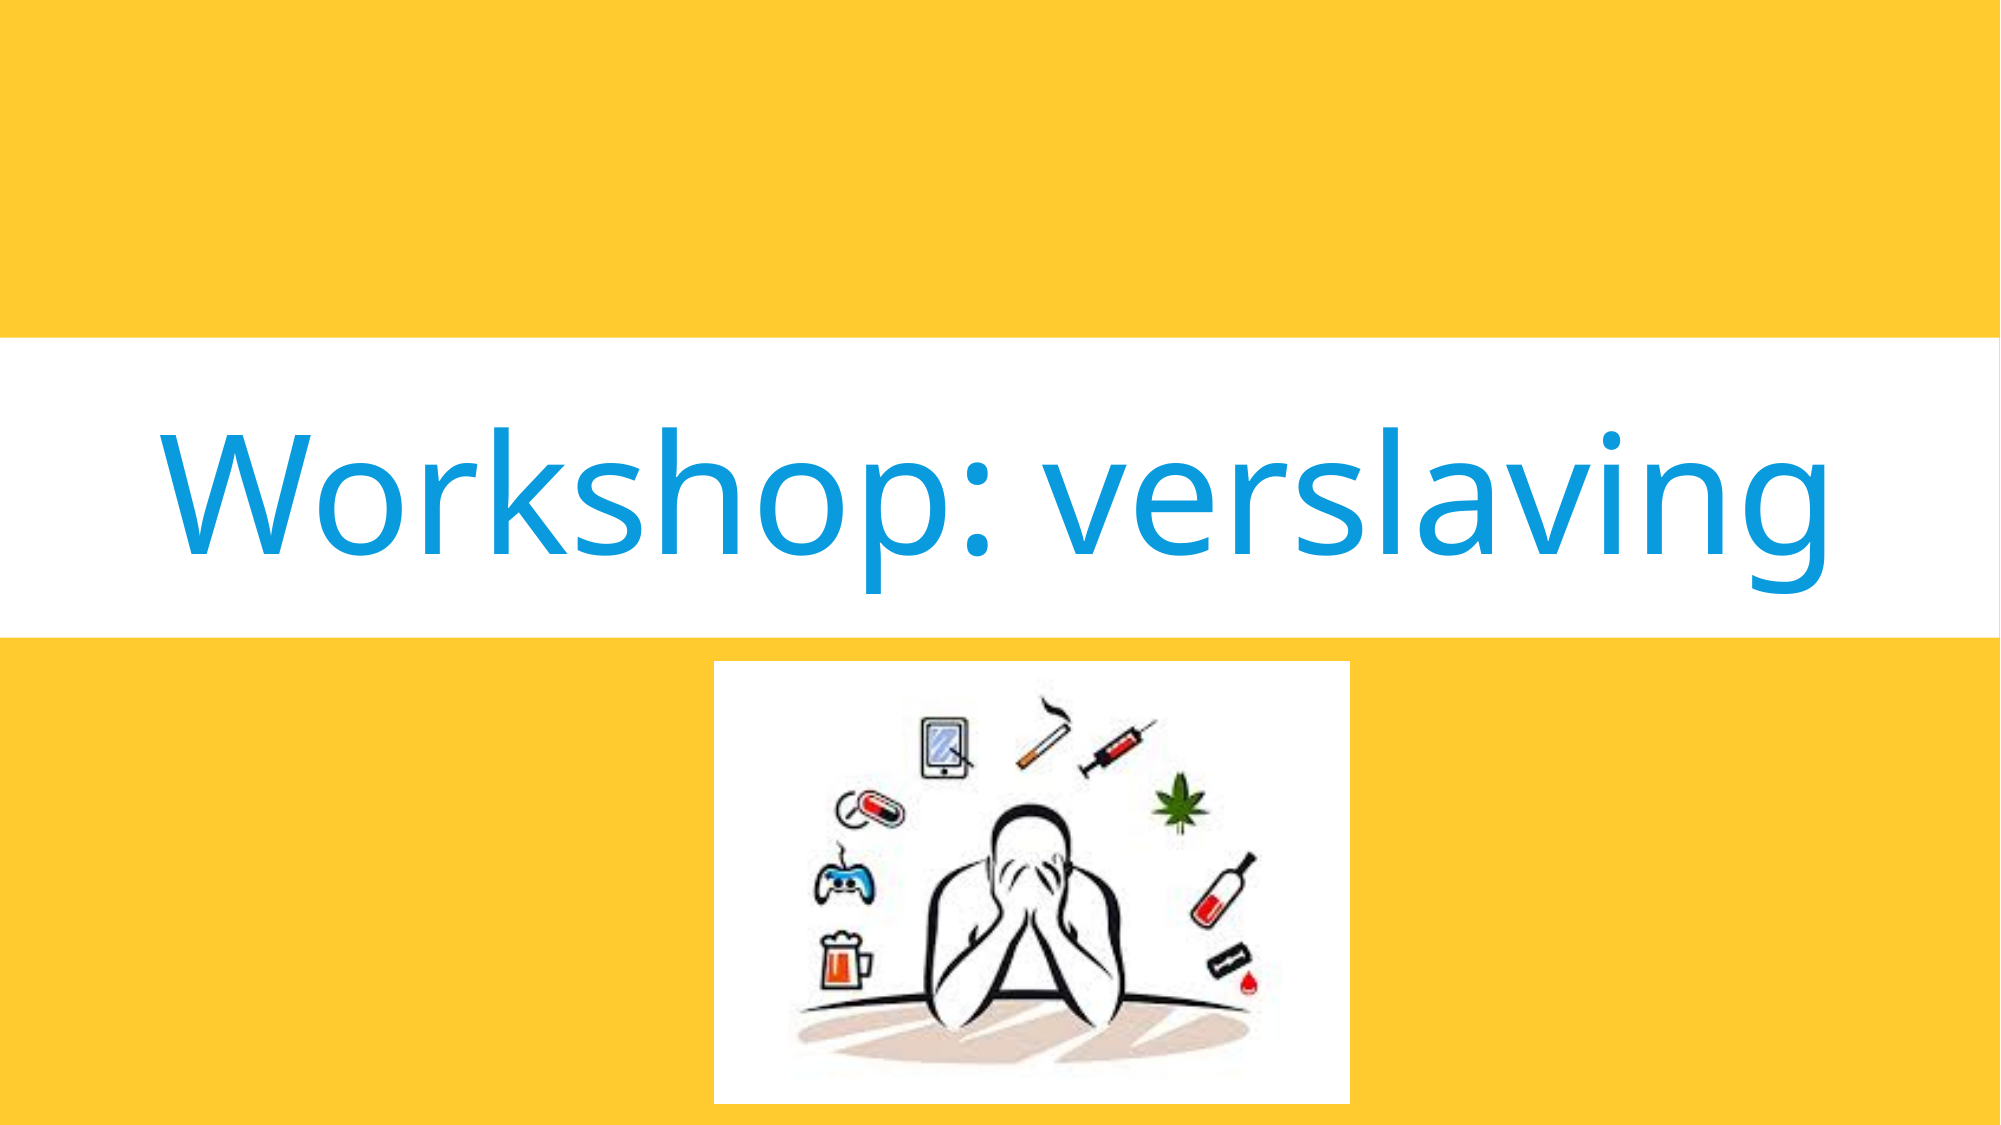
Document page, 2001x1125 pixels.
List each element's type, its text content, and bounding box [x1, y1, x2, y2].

picture [714, 661, 1351, 1104]
text_box Workshop: verslaving [144, 380, 1856, 596]
